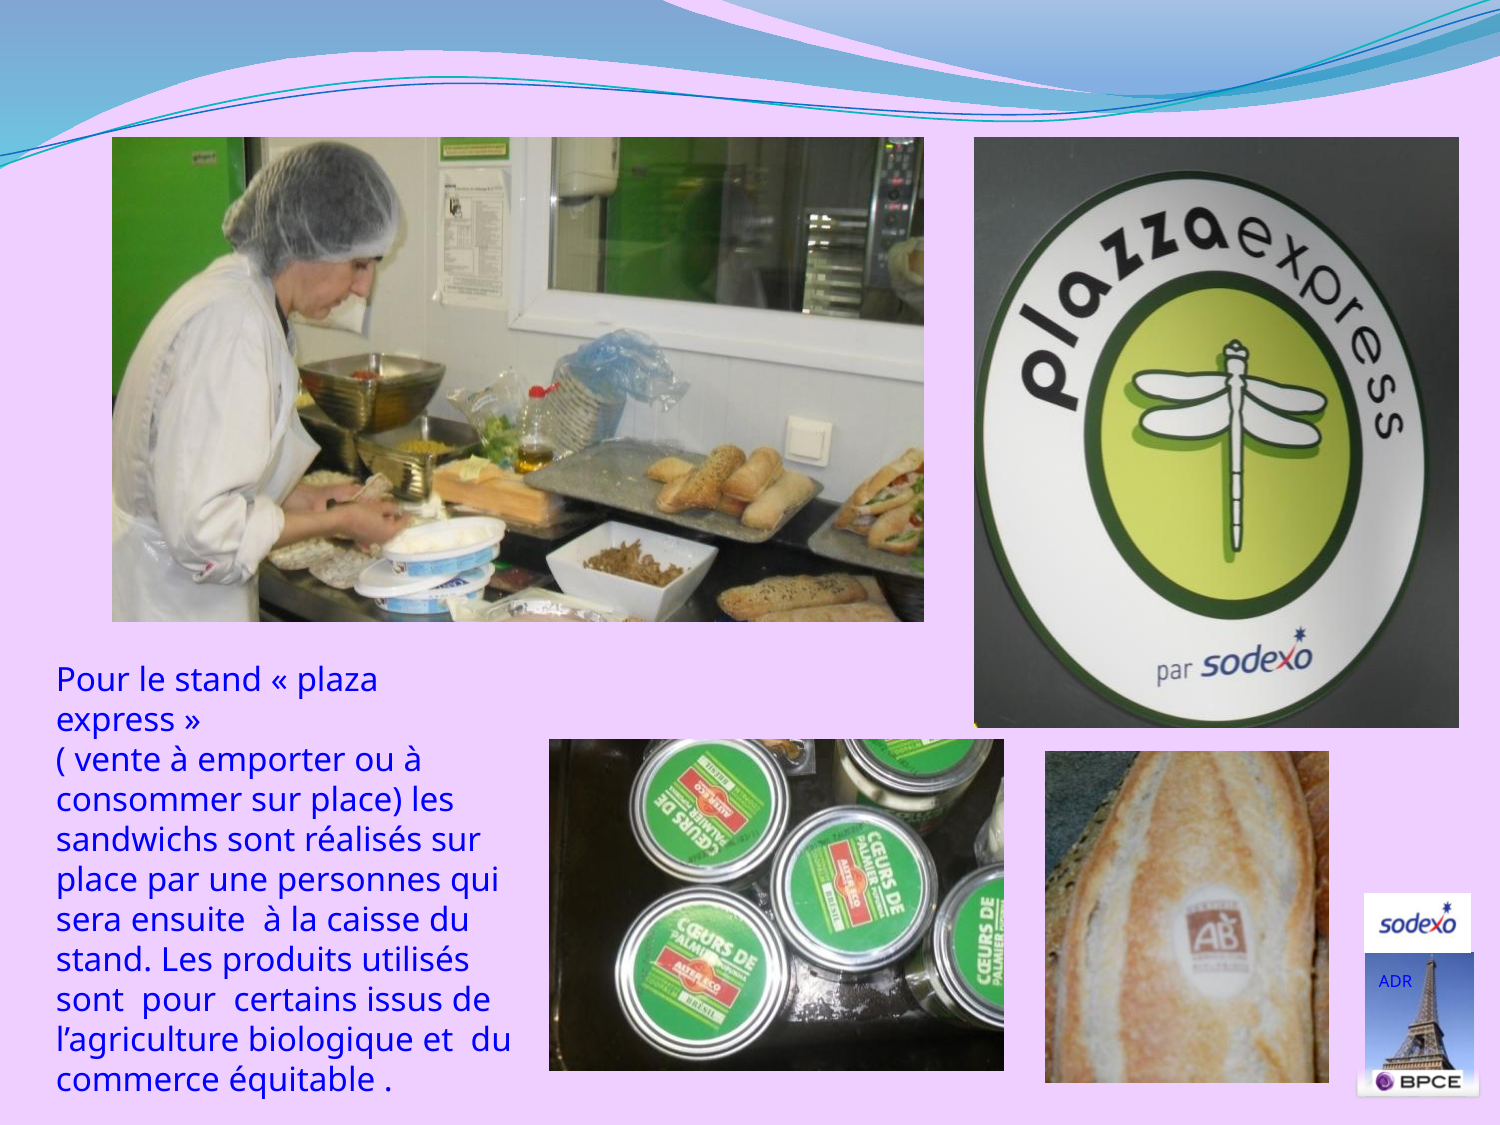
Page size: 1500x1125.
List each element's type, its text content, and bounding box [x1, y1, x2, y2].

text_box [1354, 892, 1483, 1102]
picture [1045, 751, 1330, 1083]
picture [548, 739, 1005, 1071]
text_box Pour le stand « plaza express » ( vente à emporter ou à consommer sur place) les sandwichs sont réalisés sur place par une personnes qui sera ensuite à la caisse du stand. Les produits utilisés sont pour certains issus de l’agriculture biologique et du commerce équitable . [41, 651, 538, 1106]
picture [974, 136, 1459, 729]
picture [111, 136, 925, 622]
